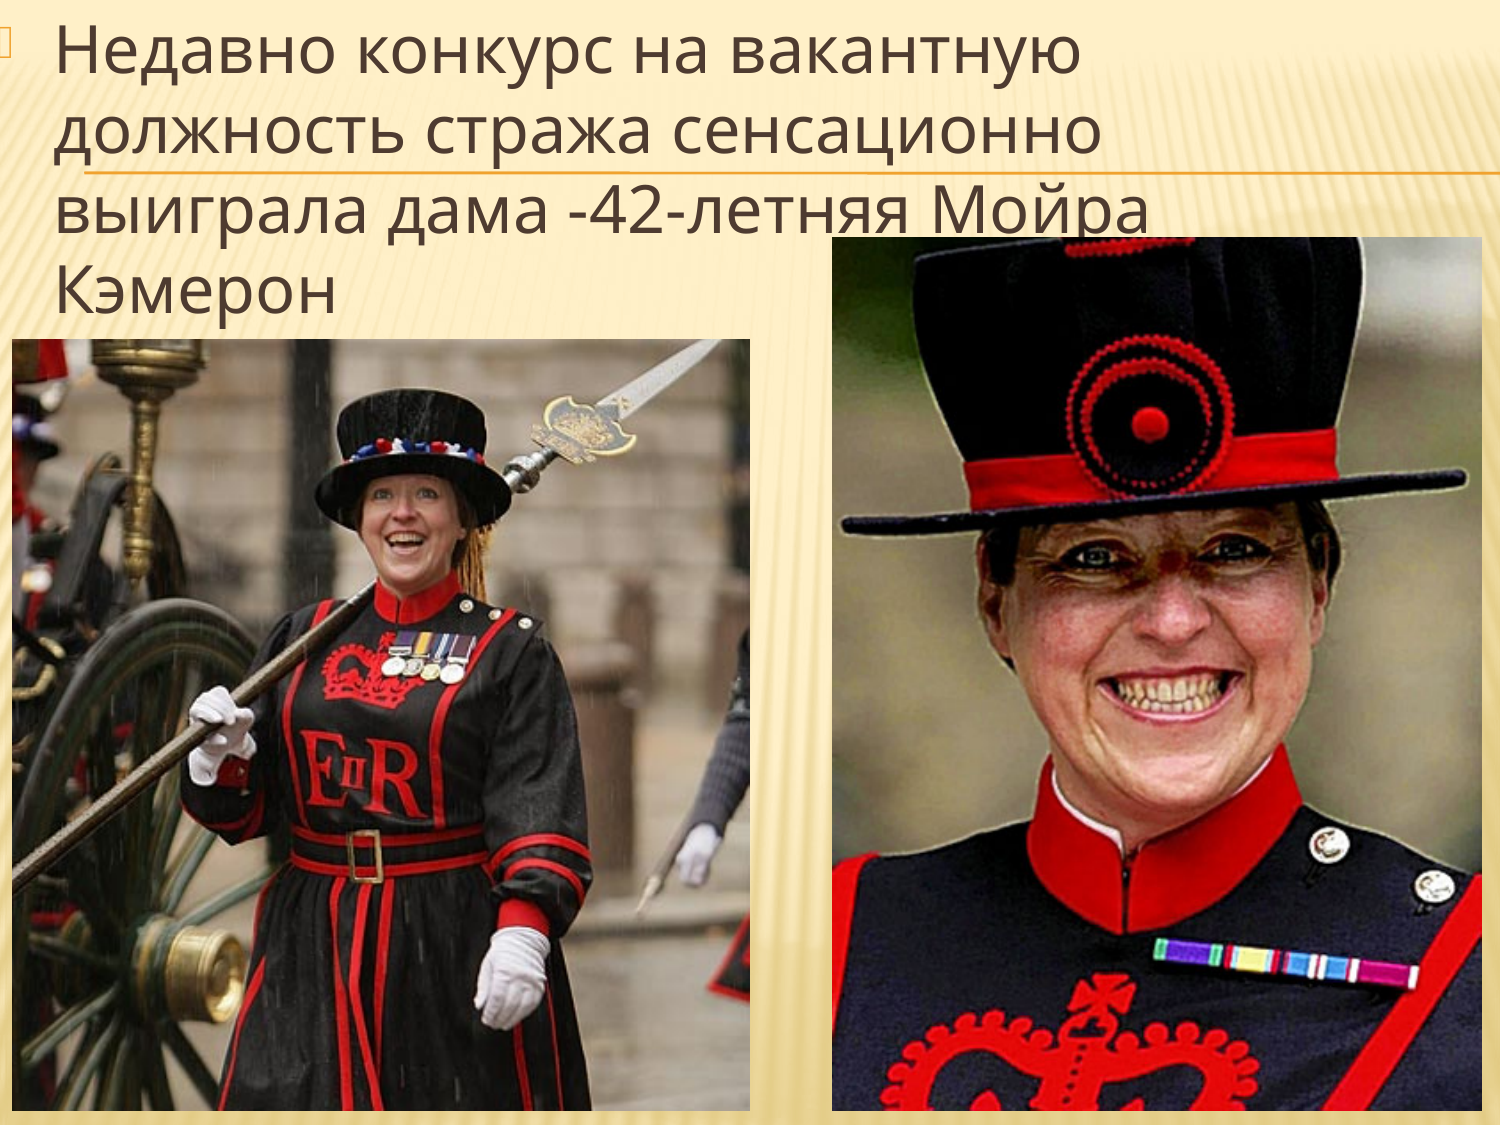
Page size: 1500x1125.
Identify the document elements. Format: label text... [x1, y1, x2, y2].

picture [832, 236, 1482, 1111]
list Недавно конкурс на вакантную должность стража сенсационно выиграла дама -42-летняя Мойра Кэмерон [0, 0, 1408, 743]
picture [11, 338, 751, 1111]
